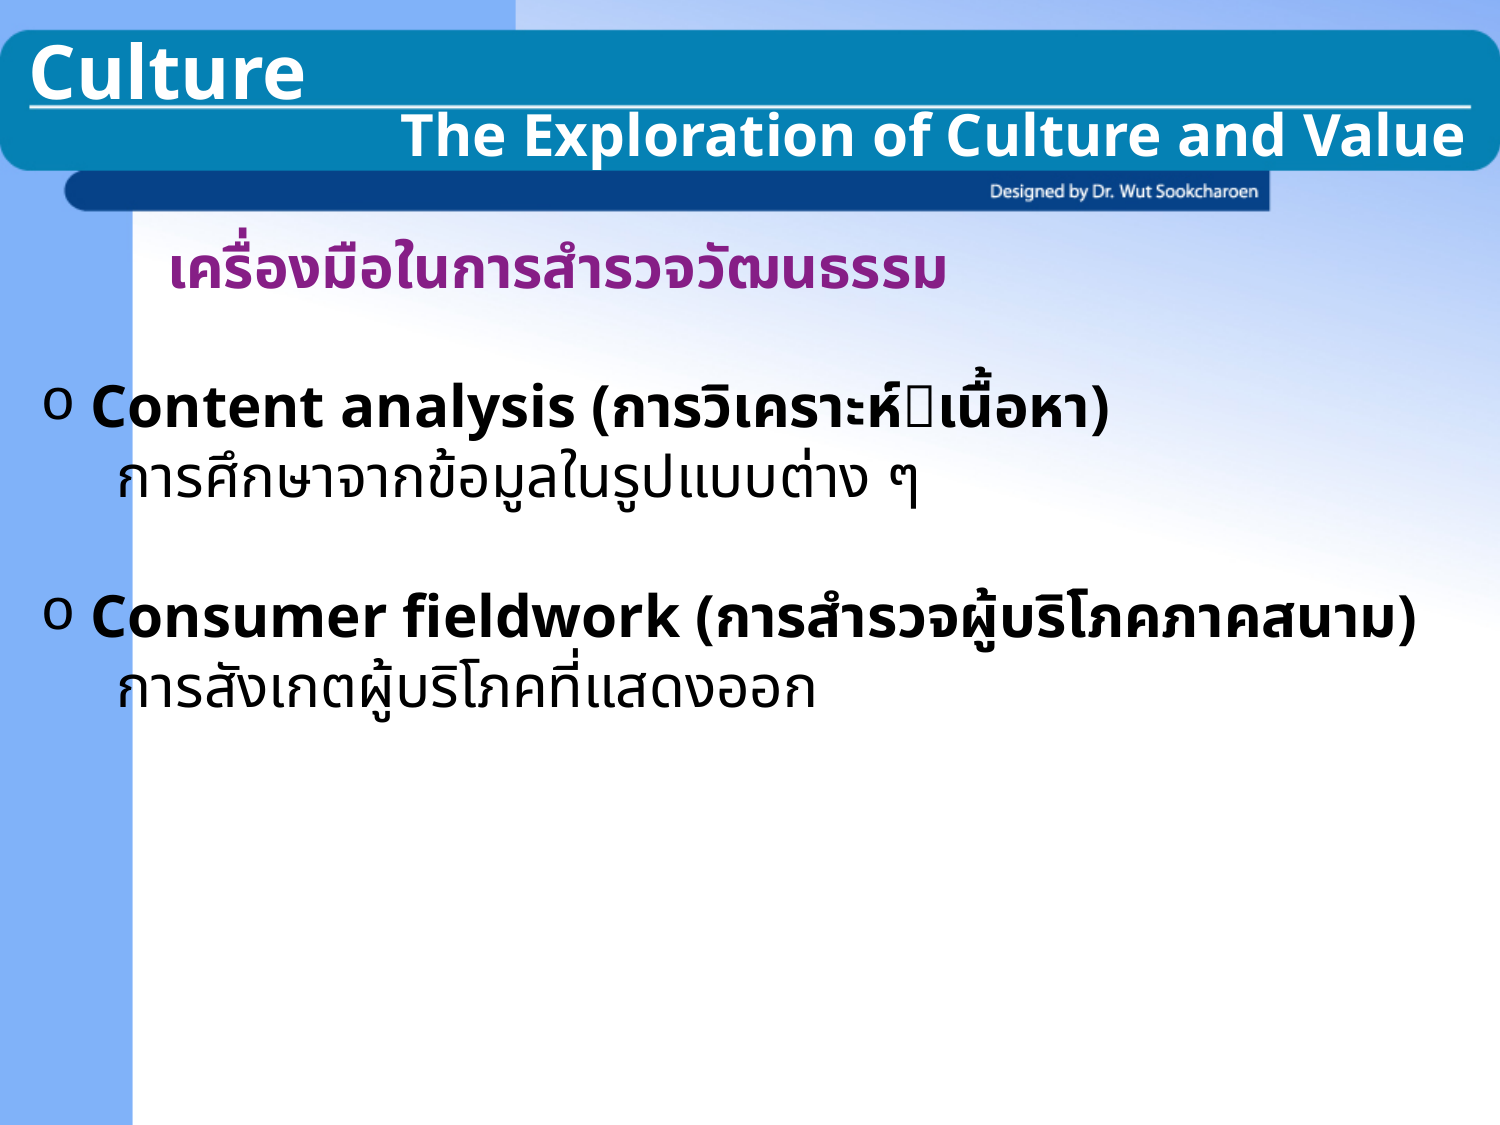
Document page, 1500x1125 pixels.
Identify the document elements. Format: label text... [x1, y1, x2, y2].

text_box The Exploration of Culture and Value [37, 108, 1481, 172]
text_box Content analysis (การวิเคราะห์เนื้อหา) การศึกษาจากข้อมูลในรูปแบบต่าง ๆ Consumer fieldwork (การสำรวจผู้บริโภคภาคสนาม) การสังเกตผู้บริโภคที่แสดงออก [25, 361, 1448, 727]
picture [0, 146, 1500, 1125]
text_box Culture [13, 32, 1475, 107]
picture [0, 0, 1500, 54]
text_box เครื่องมือในการสำรวจวัฒนธรรม [152, 222, 1372, 308]
